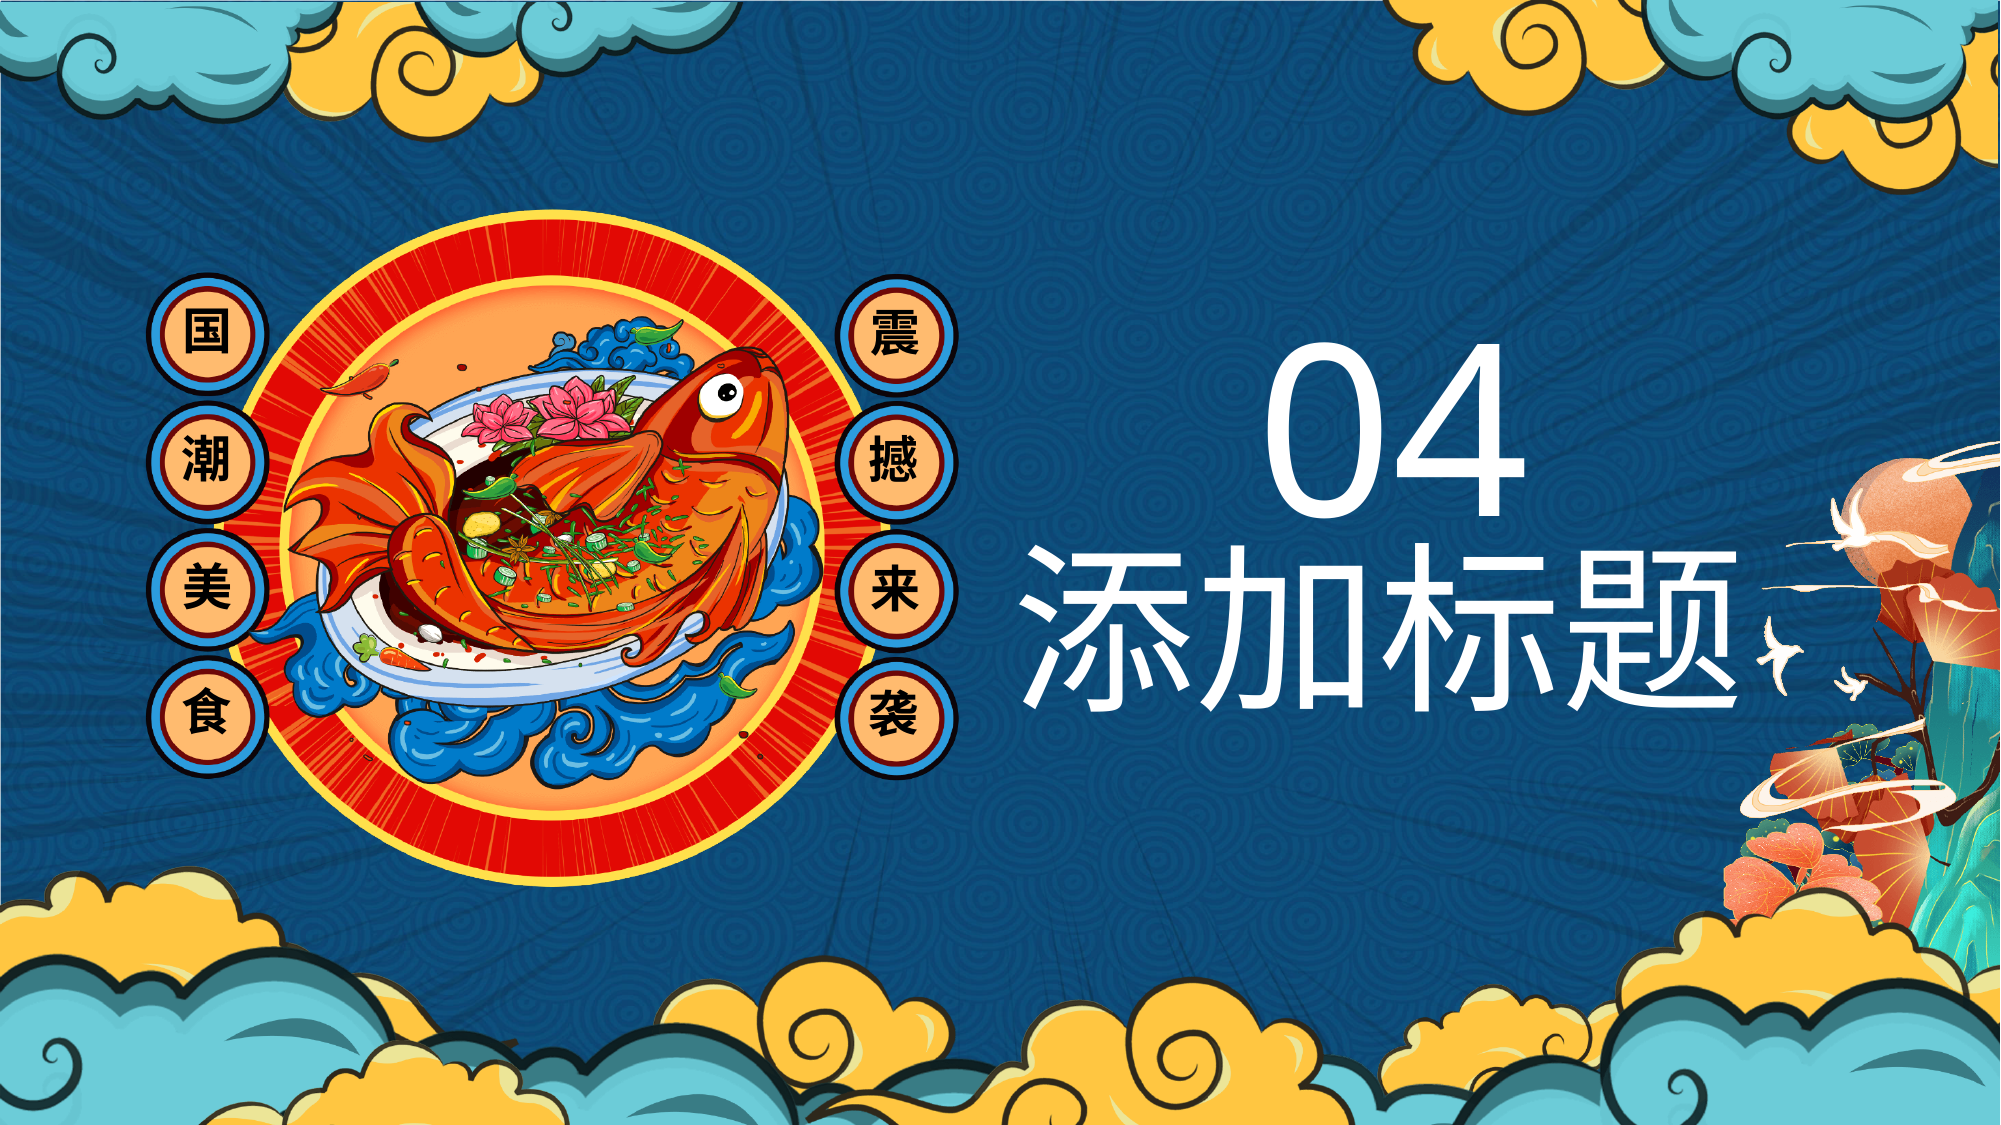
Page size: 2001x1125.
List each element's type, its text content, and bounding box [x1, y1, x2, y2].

picture [0, 0, 2000, 1125]
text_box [102, 185, 1009, 836]
text_box 添加标题 [1563, 506, 1723, 742]
